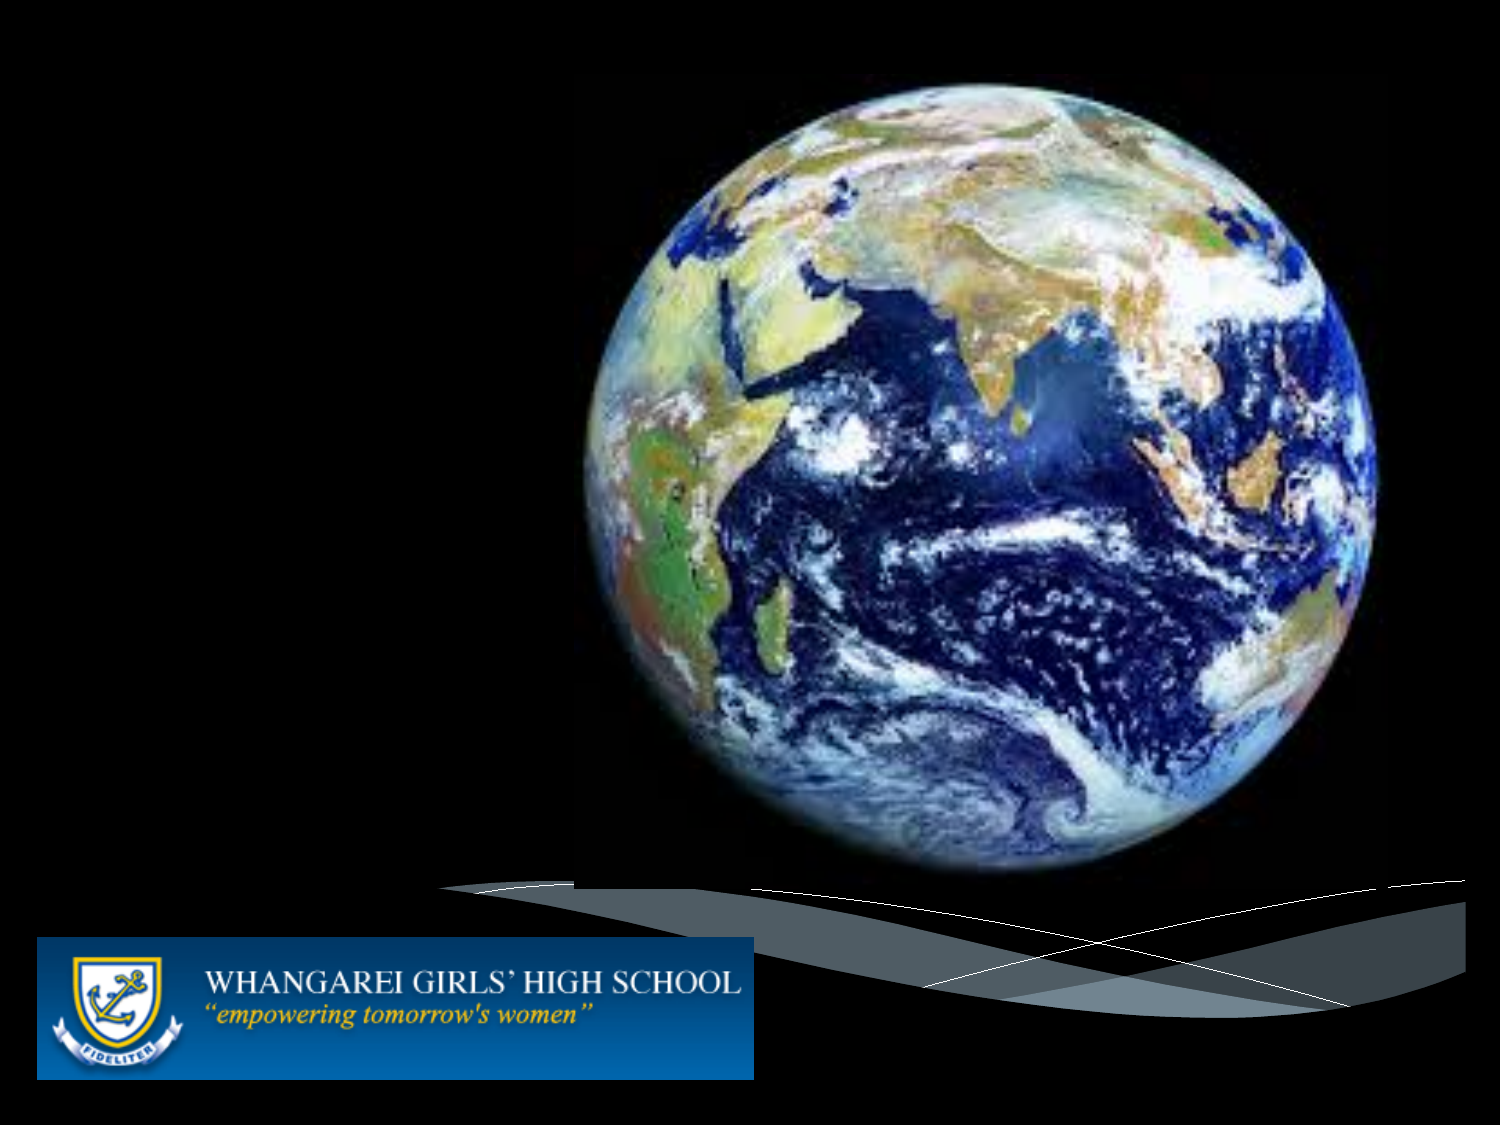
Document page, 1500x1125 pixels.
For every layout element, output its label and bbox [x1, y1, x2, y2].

picture [37, 937, 754, 1080]
picture [573, 74, 1388, 889]
